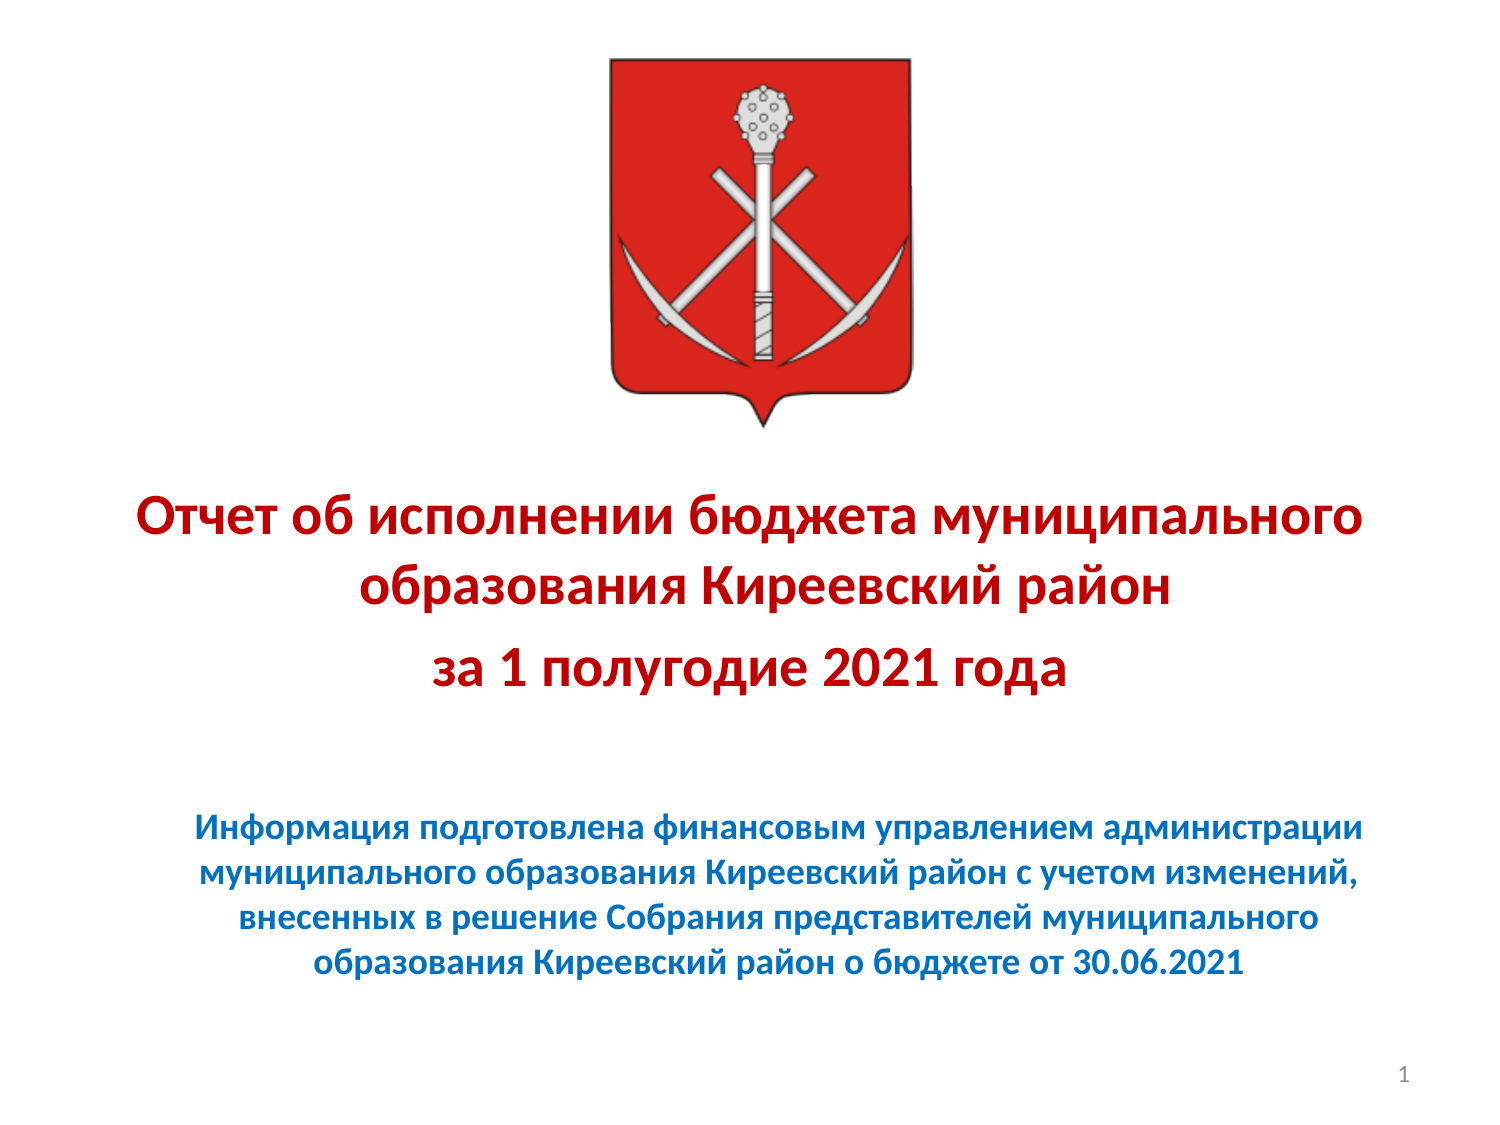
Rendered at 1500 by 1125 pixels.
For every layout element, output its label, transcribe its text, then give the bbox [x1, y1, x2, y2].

picture [609, 58, 915, 430]
slide_number 1 [1074, 1042, 1425, 1103]
text_box Информация подготовлена финансовым управлением администрации муниципального образования Киреевский район с учетом изменений, внесенных в решение Собрания представителей муниципального образования Киреевский район о бюджете от 30.06.2021 [175, 749, 1383, 1035]
text_box Отчет об исполнении бюджета муниципального образования Киреевский район за 1 полугодие 2021 года [93, 468, 1407, 706]
